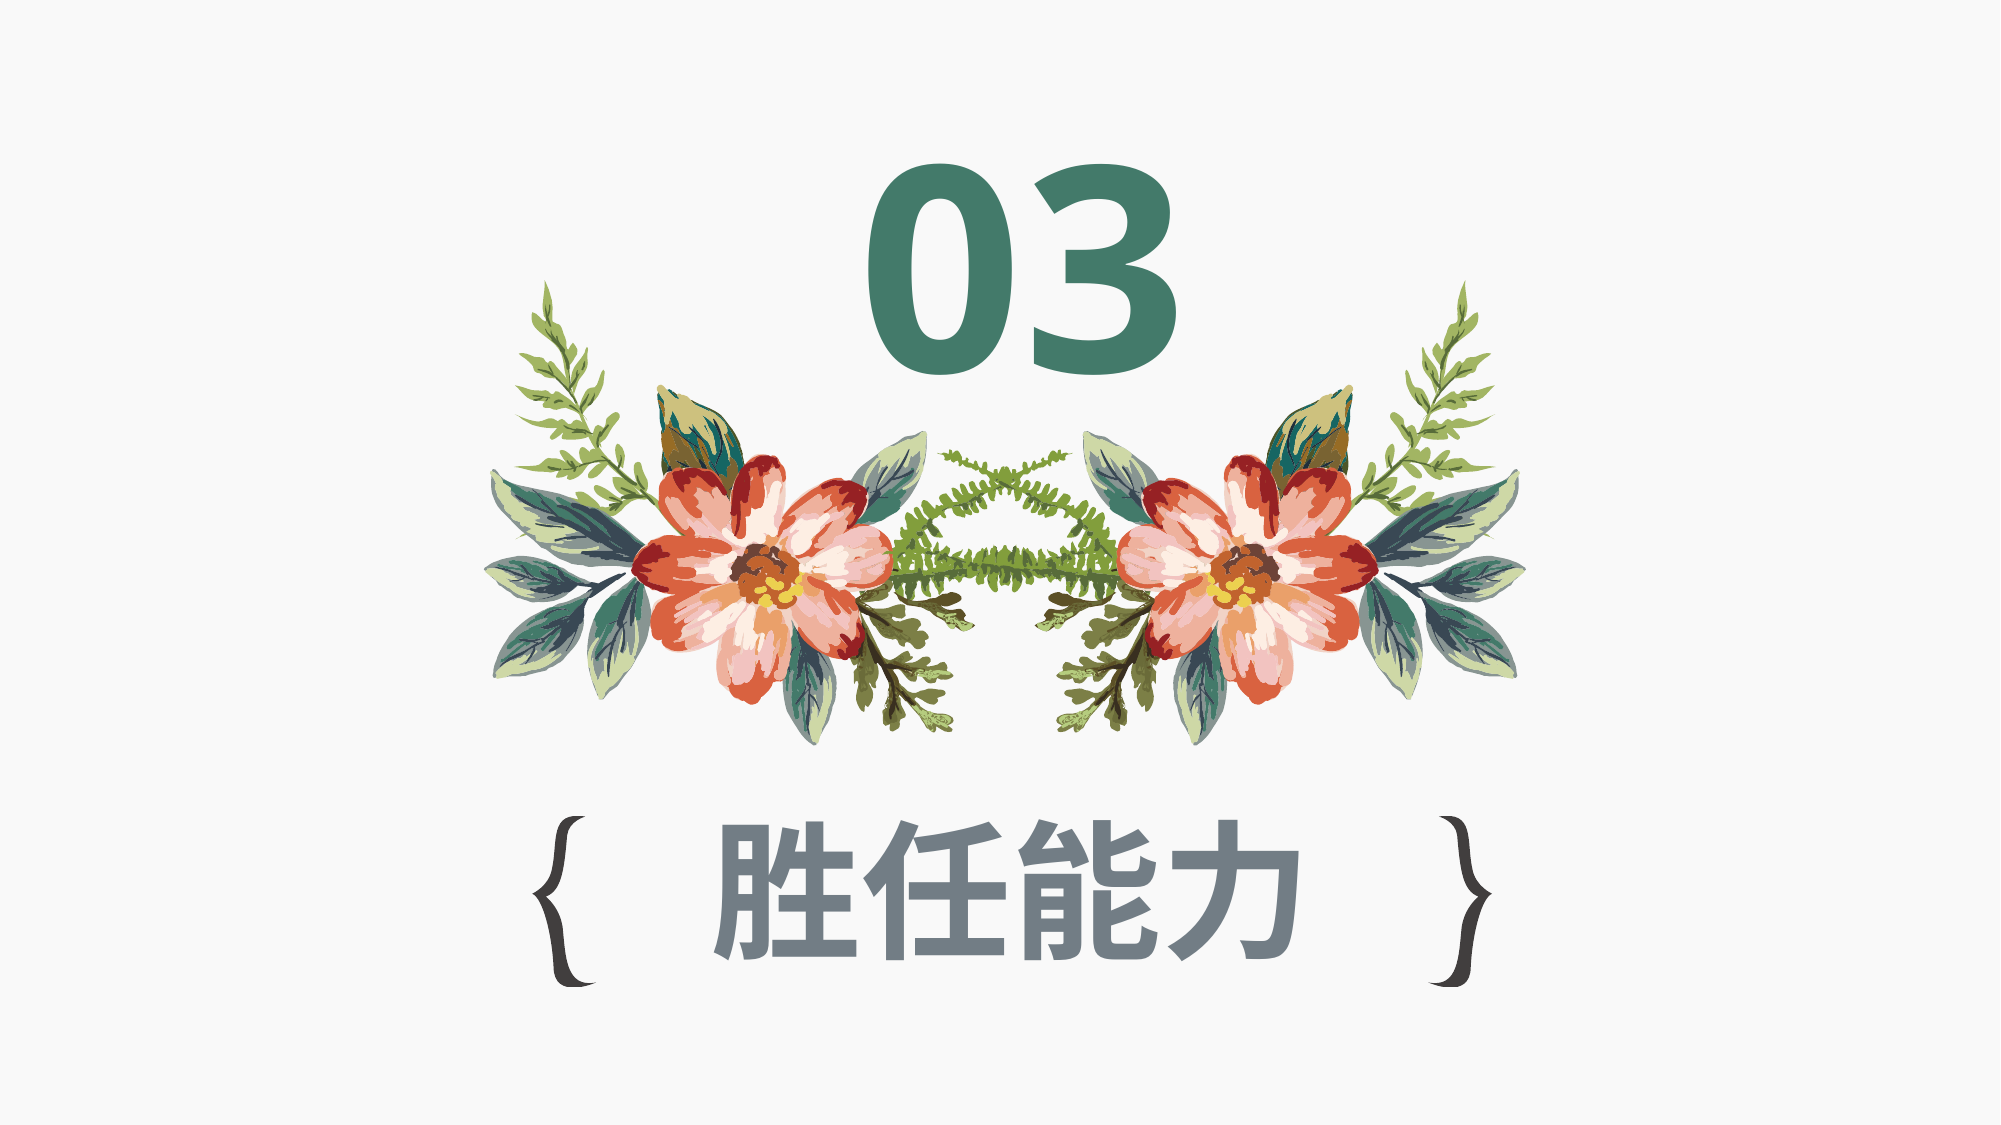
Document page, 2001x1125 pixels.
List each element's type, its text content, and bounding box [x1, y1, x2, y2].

picture [472, 219, 1537, 987]
text_box 胜任能力 [697, 846, 1327, 985]
text_box 03 [843, 77, 1203, 219]
